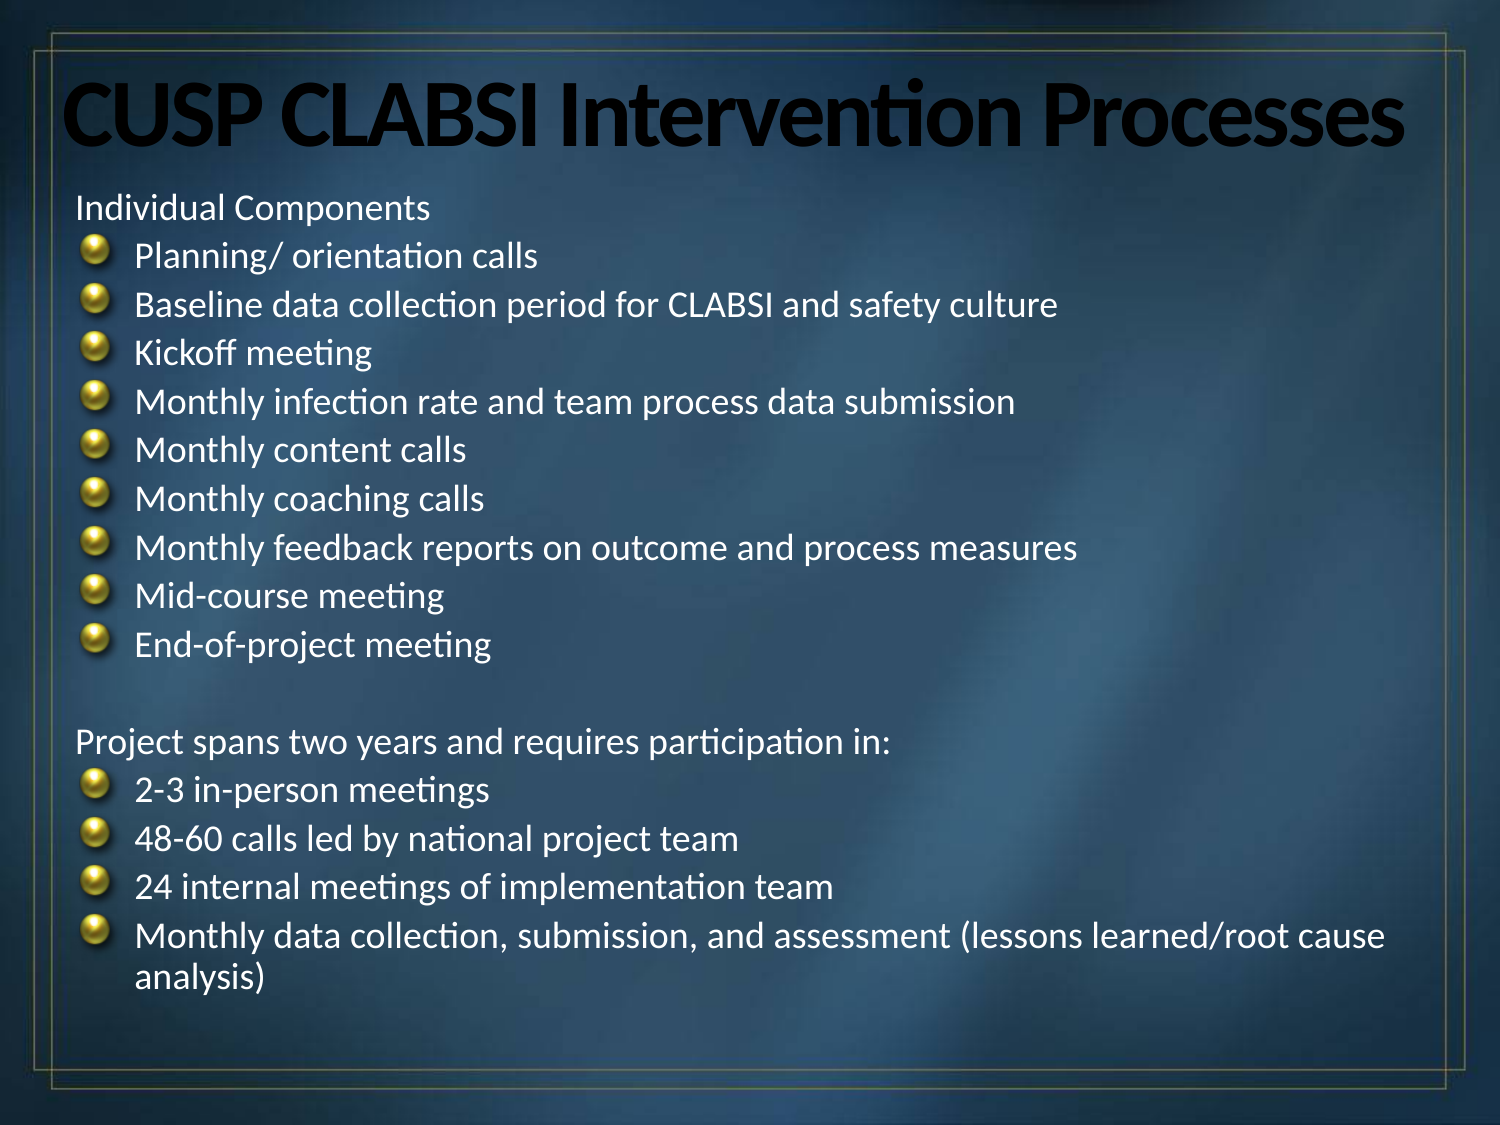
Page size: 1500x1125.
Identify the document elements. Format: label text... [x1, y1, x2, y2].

picture [0, 0, 1500, 1125]
list Individual Components Planning/ orientation calls Baseline data collection period for CLABSI and safety culture Kickoff meeting Monthly infection rate and team process data submission Monthly content calls Monthly coaching calls Monthly feedback reports on outcome and process measures Mid-course meeting End-of-project meeting Project spans two years and requires participation in: 2-3 in-person meetings 48-60 calls led by national project team 24 internal meetings of implementation team Monthly data collection, submission, and assessment (lessons learned/root cause analysis) [75, 187, 1425, 1000]
title CUSP CLABSI Intervention Processes [62, 62, 1500, 168]
